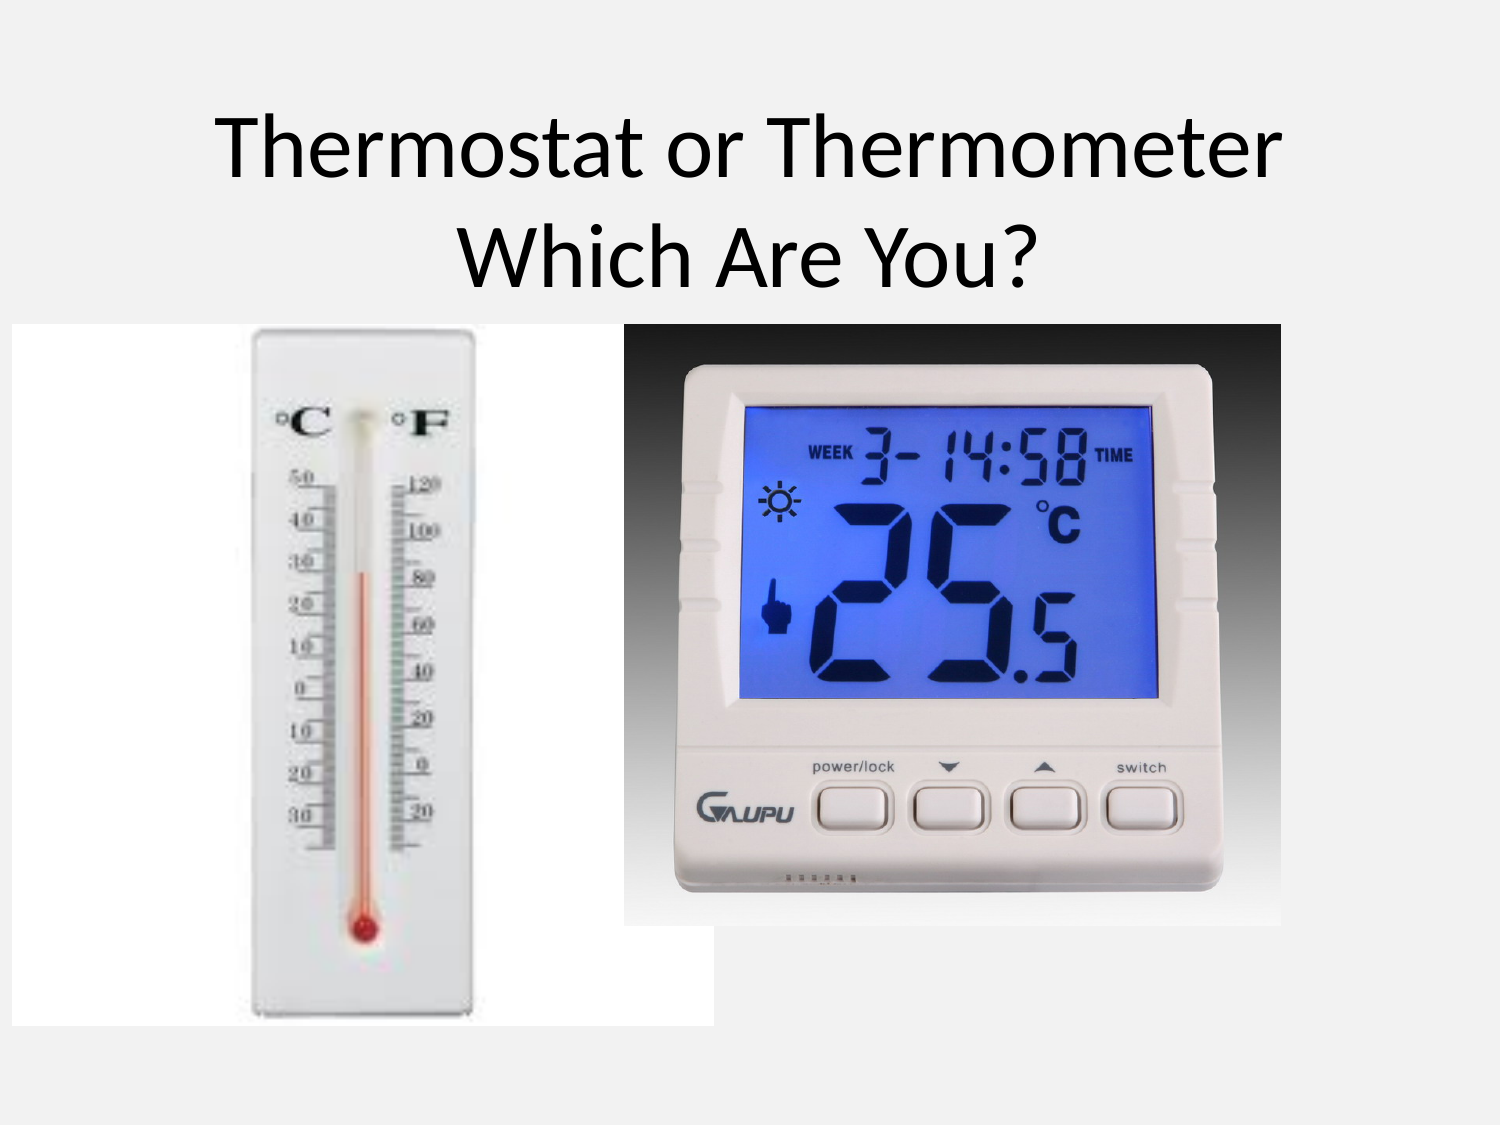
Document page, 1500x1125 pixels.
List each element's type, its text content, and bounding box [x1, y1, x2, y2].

picture [12, 324, 1281, 1026]
title Thermostat or Thermometer Which Are You? [112, 75, 1388, 317]
